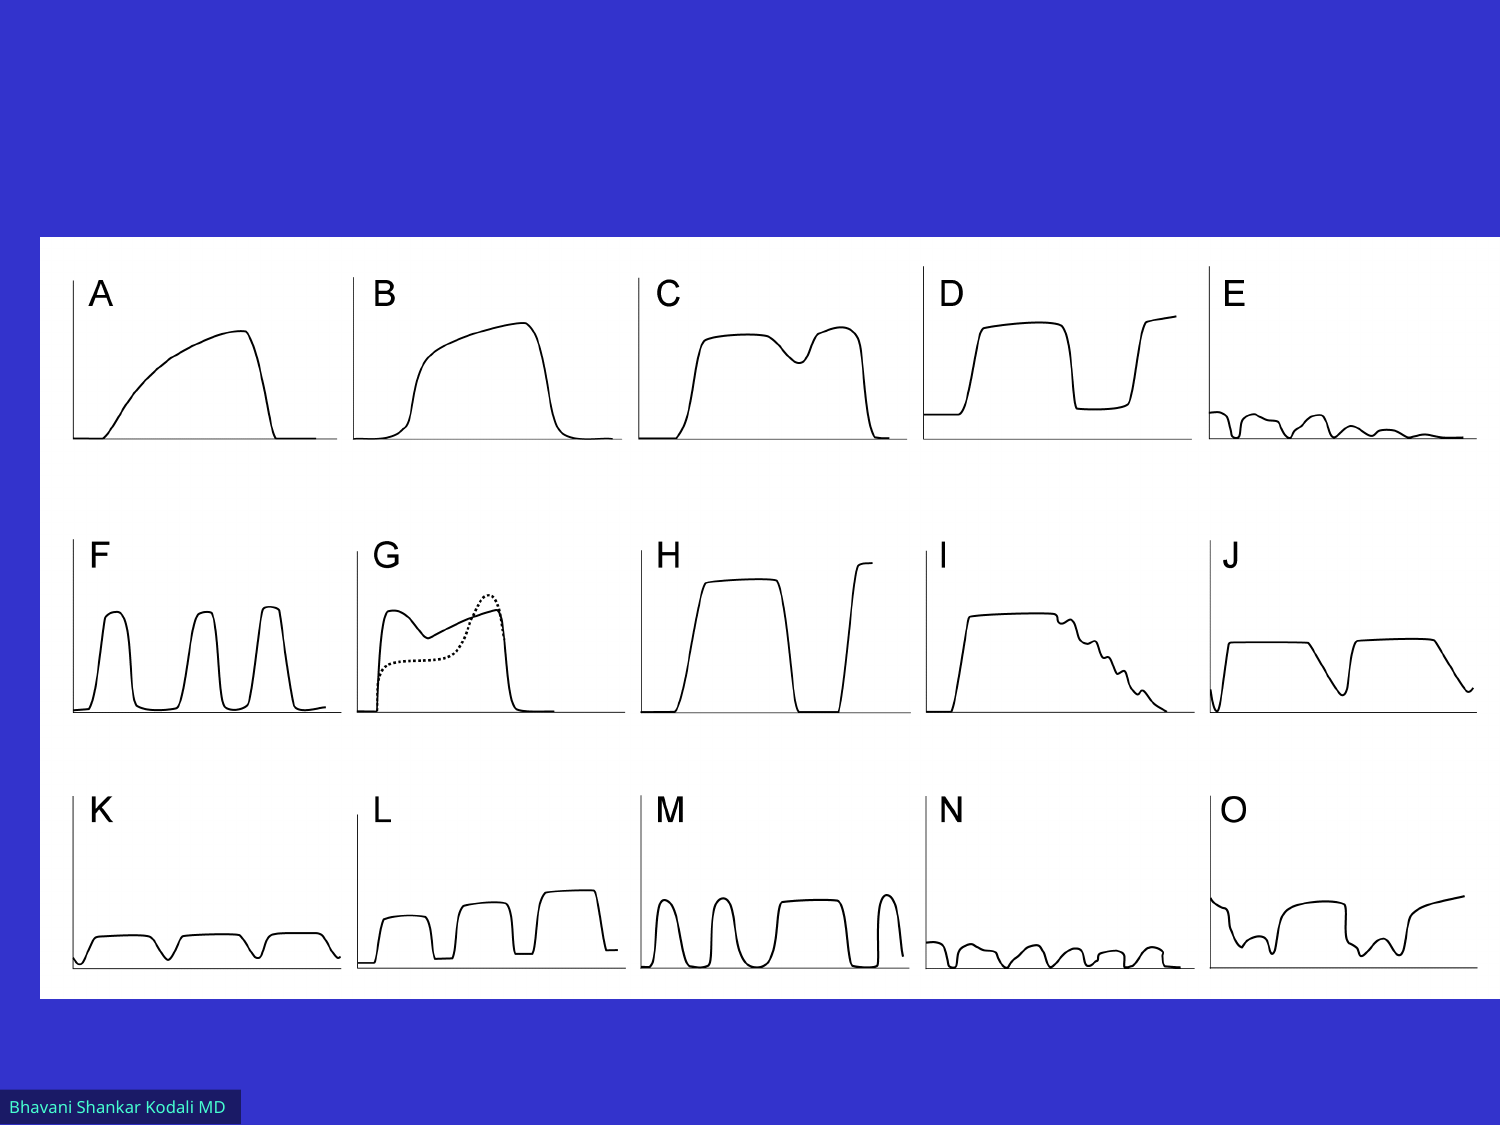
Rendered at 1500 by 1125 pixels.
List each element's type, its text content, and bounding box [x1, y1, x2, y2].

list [40, 237, 1500, 999]
text_box Bhavani Shankar Kodali MD [0, 1089, 241, 1125]
